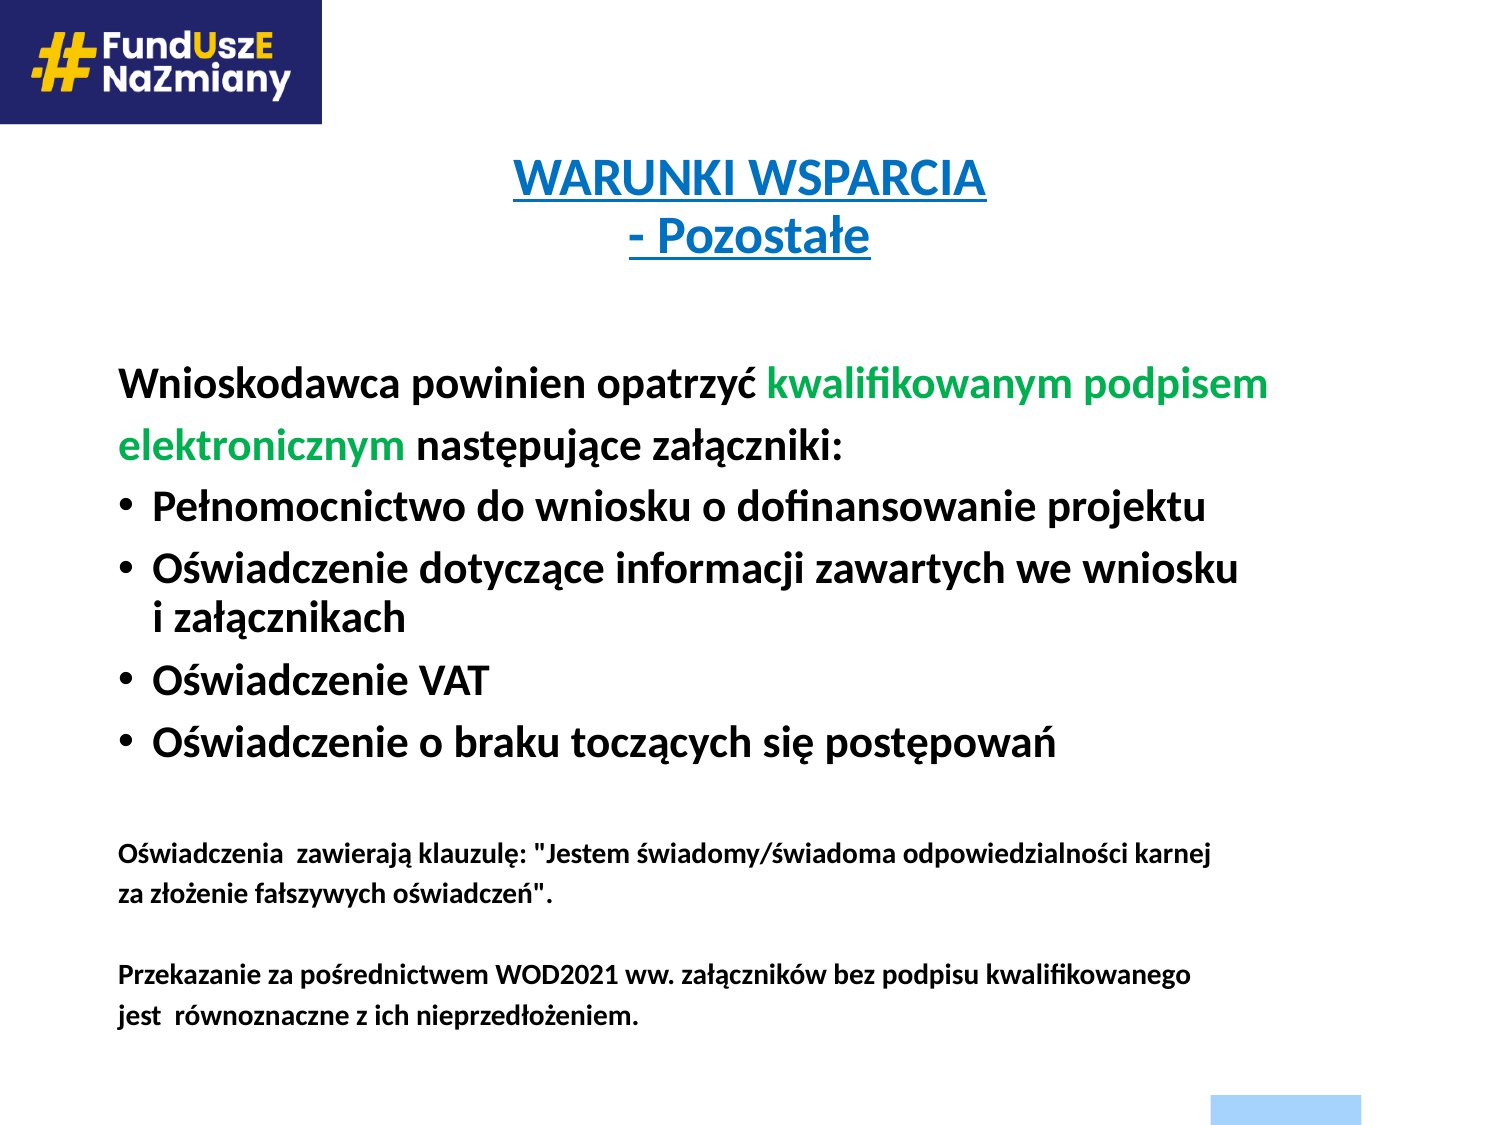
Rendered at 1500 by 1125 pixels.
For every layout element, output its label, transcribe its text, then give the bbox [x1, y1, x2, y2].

picture [0, 0, 1500, 1125]
list Wnioskodawca powinien opatrzyć kwalifikowanym podpisem elektronicznym następujące załączniki: Pełnomocnictwo do wniosku o dofinansowanie projektu Oświadczenie dotyczące informacji zawartych we wniosku i załącznikach Oświadczenie VAT Oświadczenie o braku toczących się postępowań Oświadczenia zawierają klauzulę: "Jestem świadomy/świadoma odpowiedzialności karnej za złożenie fałszywych oświadczeń". Przekazanie za pośrednictwem WOD2021 ww. załączników bez podpisu kwalifikowanego jest równoznaczne z ich nieprzedłożeniem. [103, 337, 1397, 1048]
title Warunki wsparcia - Pozostałe [103, 139, 1397, 319]
